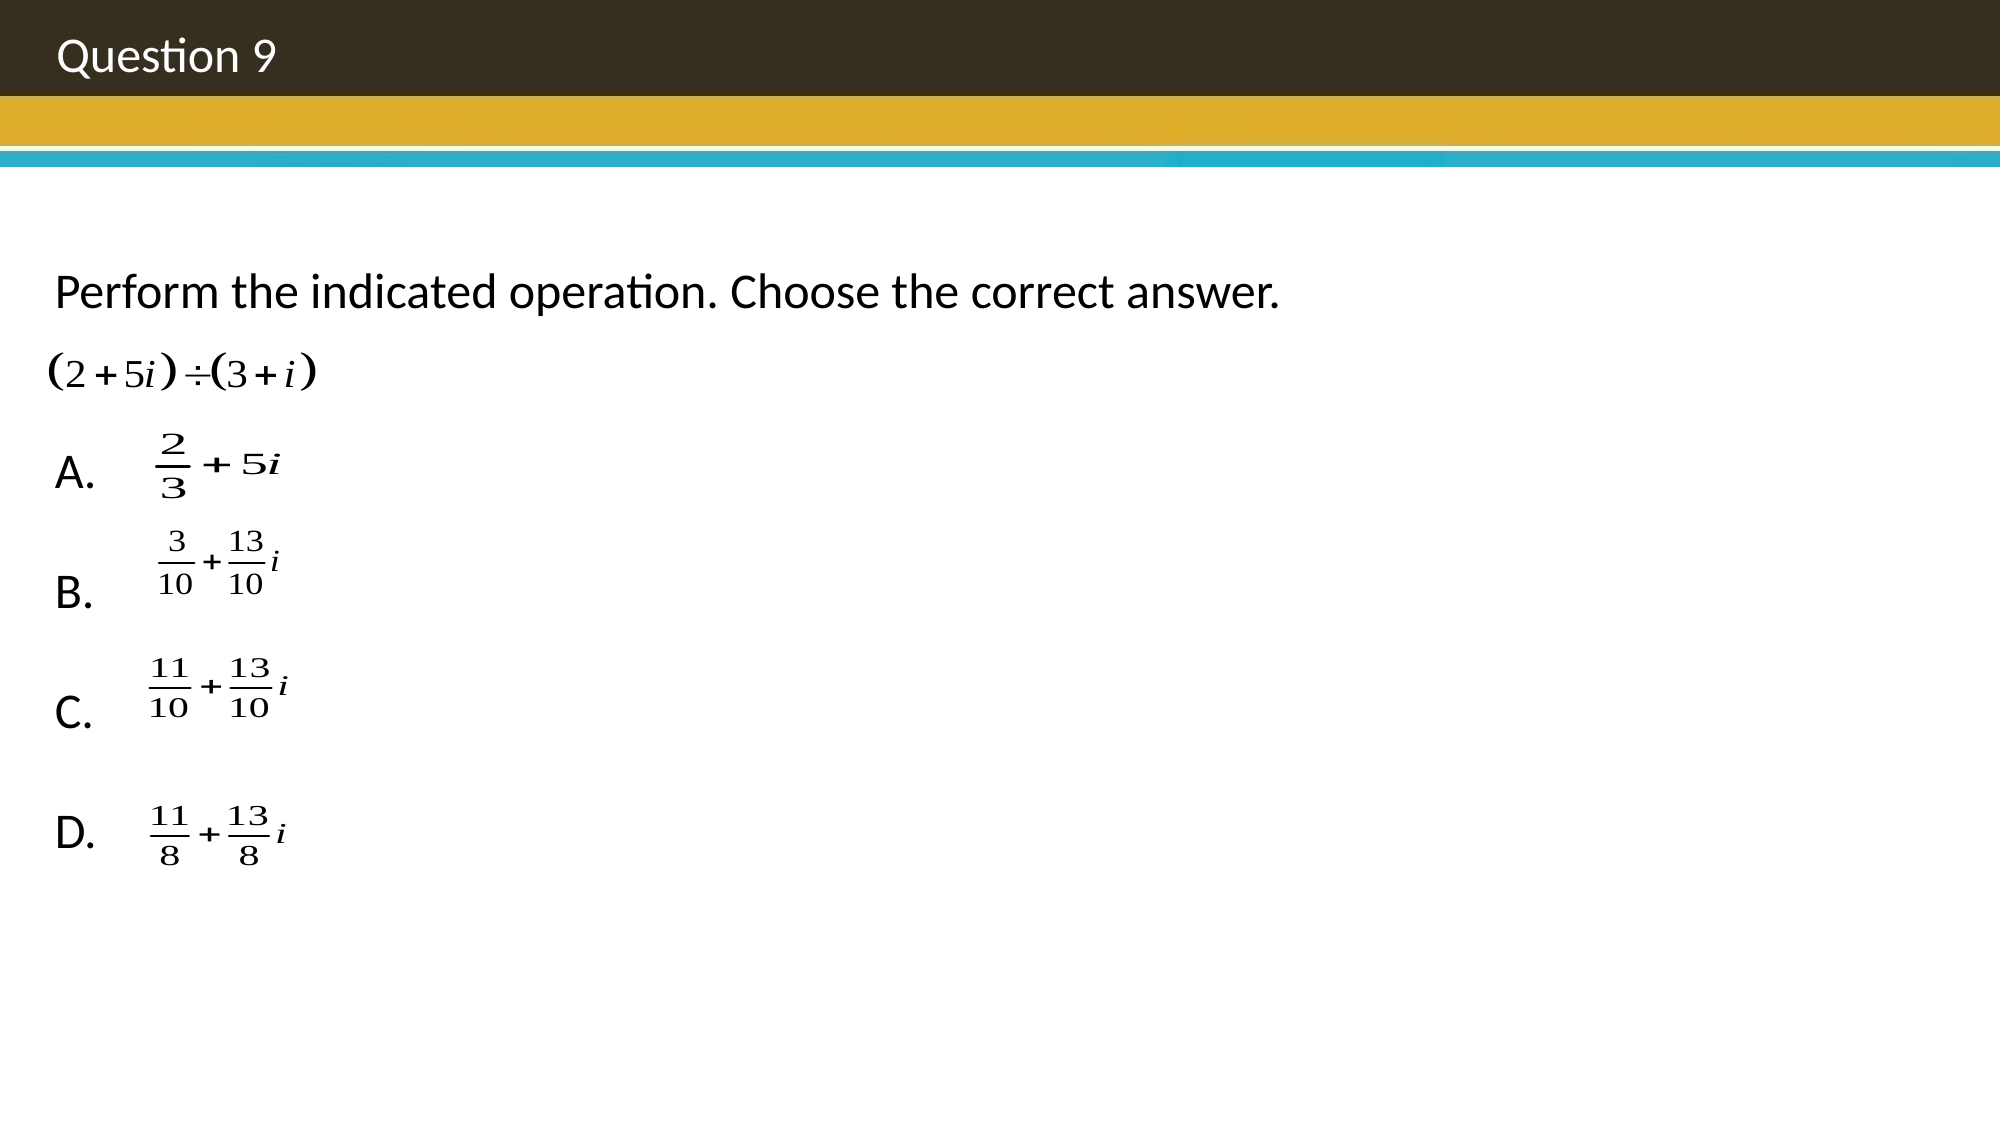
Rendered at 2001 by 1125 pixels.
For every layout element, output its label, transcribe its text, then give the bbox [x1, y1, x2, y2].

picture [0, 0, 2000, 167]
picture [143, 797, 295, 873]
picture [142, 650, 296, 725]
picture [146, 425, 292, 506]
text_box Perform the indicated operation. Choose the correct answer. A. B. C. D. [40, 250, 1935, 866]
picture [152, 522, 286, 602]
text_box Question 9 [41, 14, 293, 90]
picture [41, 344, 320, 412]
